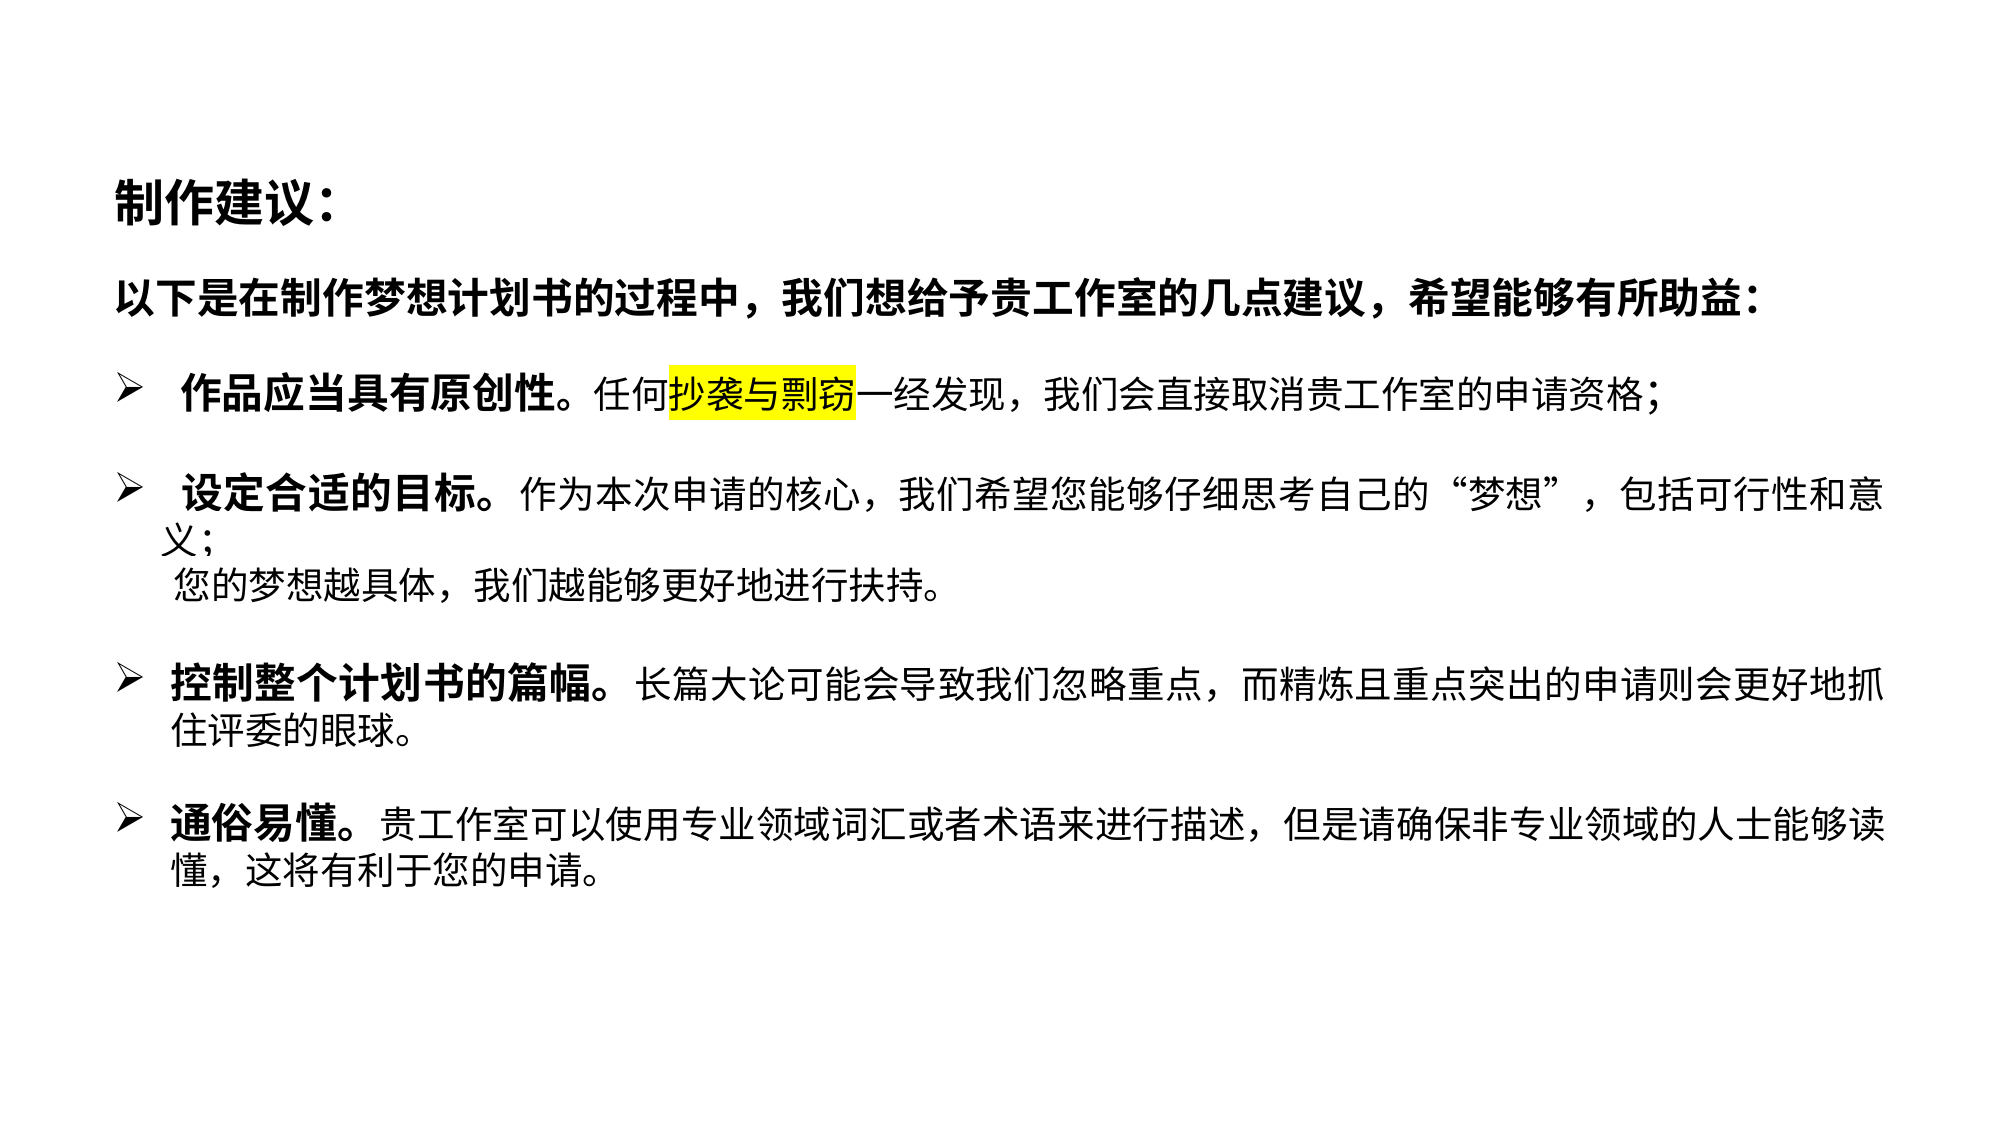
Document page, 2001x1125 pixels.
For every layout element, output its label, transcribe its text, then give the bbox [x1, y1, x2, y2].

text_box 以下是在制作梦想计划书的过程中，我们想给予贵工作室的几点建议，希望能够有所助益： 作品应当具有原创性。任何抄袭与剽窃一经发现，我们会直接取消贵工作室的申请资格； 设定合适的目标。作为本次申请的核心，我们希望您能够仔细思考自己的“梦想”，包括可行性和意义； 您的梦想越具体，我们越能够更好地进行扶持。 控制整个计划书的篇幅。长篇大论可能会导致我们忽略重点，而精炼且重点突出的申请则会更好地抓住评委的眼球。 通俗易懂。贵工作室可以使用专业领域词汇或者术语来进行描述，但是请确保非专业领域的人士能够读懂，这将有利于您的申请。 [99, 264, 1901, 900]
text_box 制作建议： [99, 147, 1077, 242]
